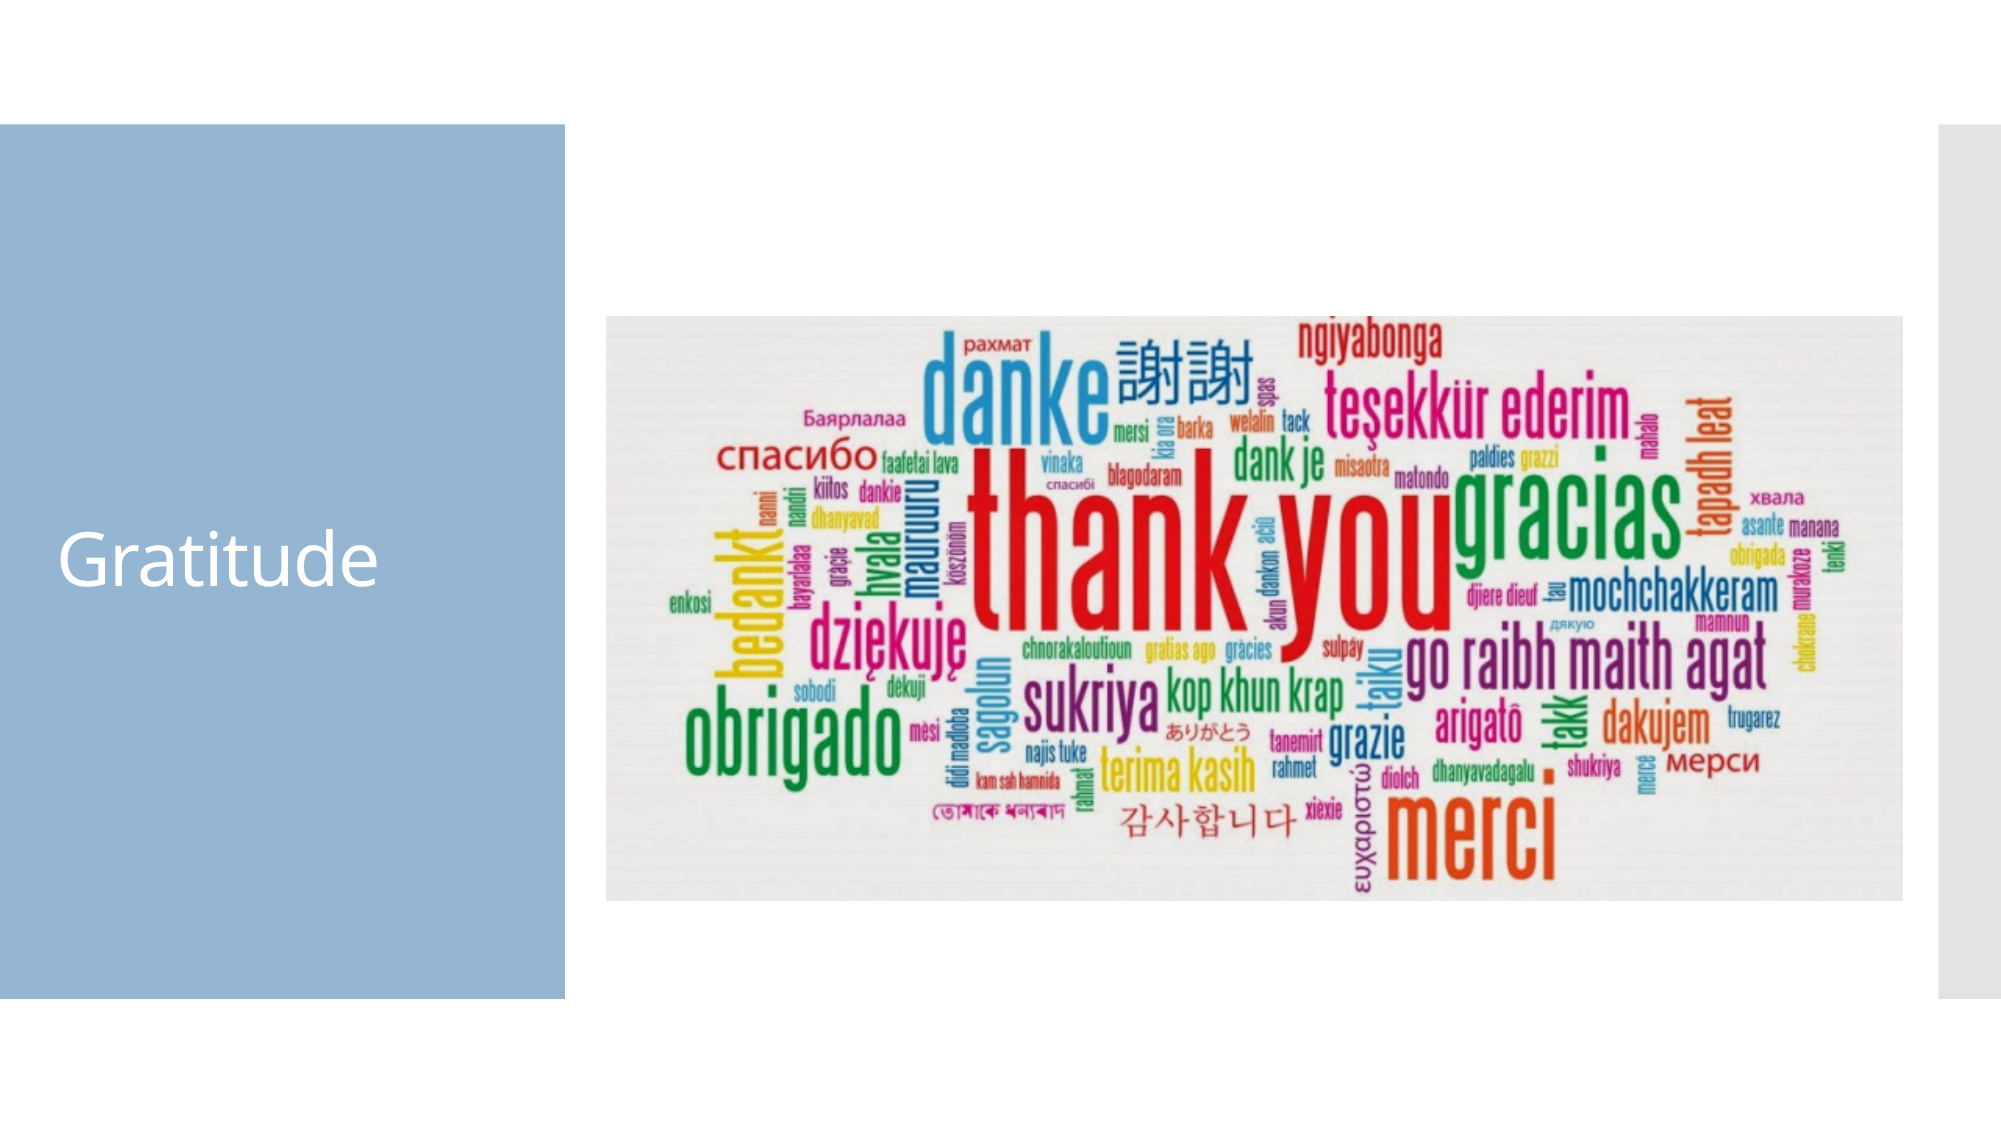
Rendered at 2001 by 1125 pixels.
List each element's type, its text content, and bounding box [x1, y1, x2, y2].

title Gratitude [41, 184, 525, 940]
picture [605, 316, 1904, 902]
